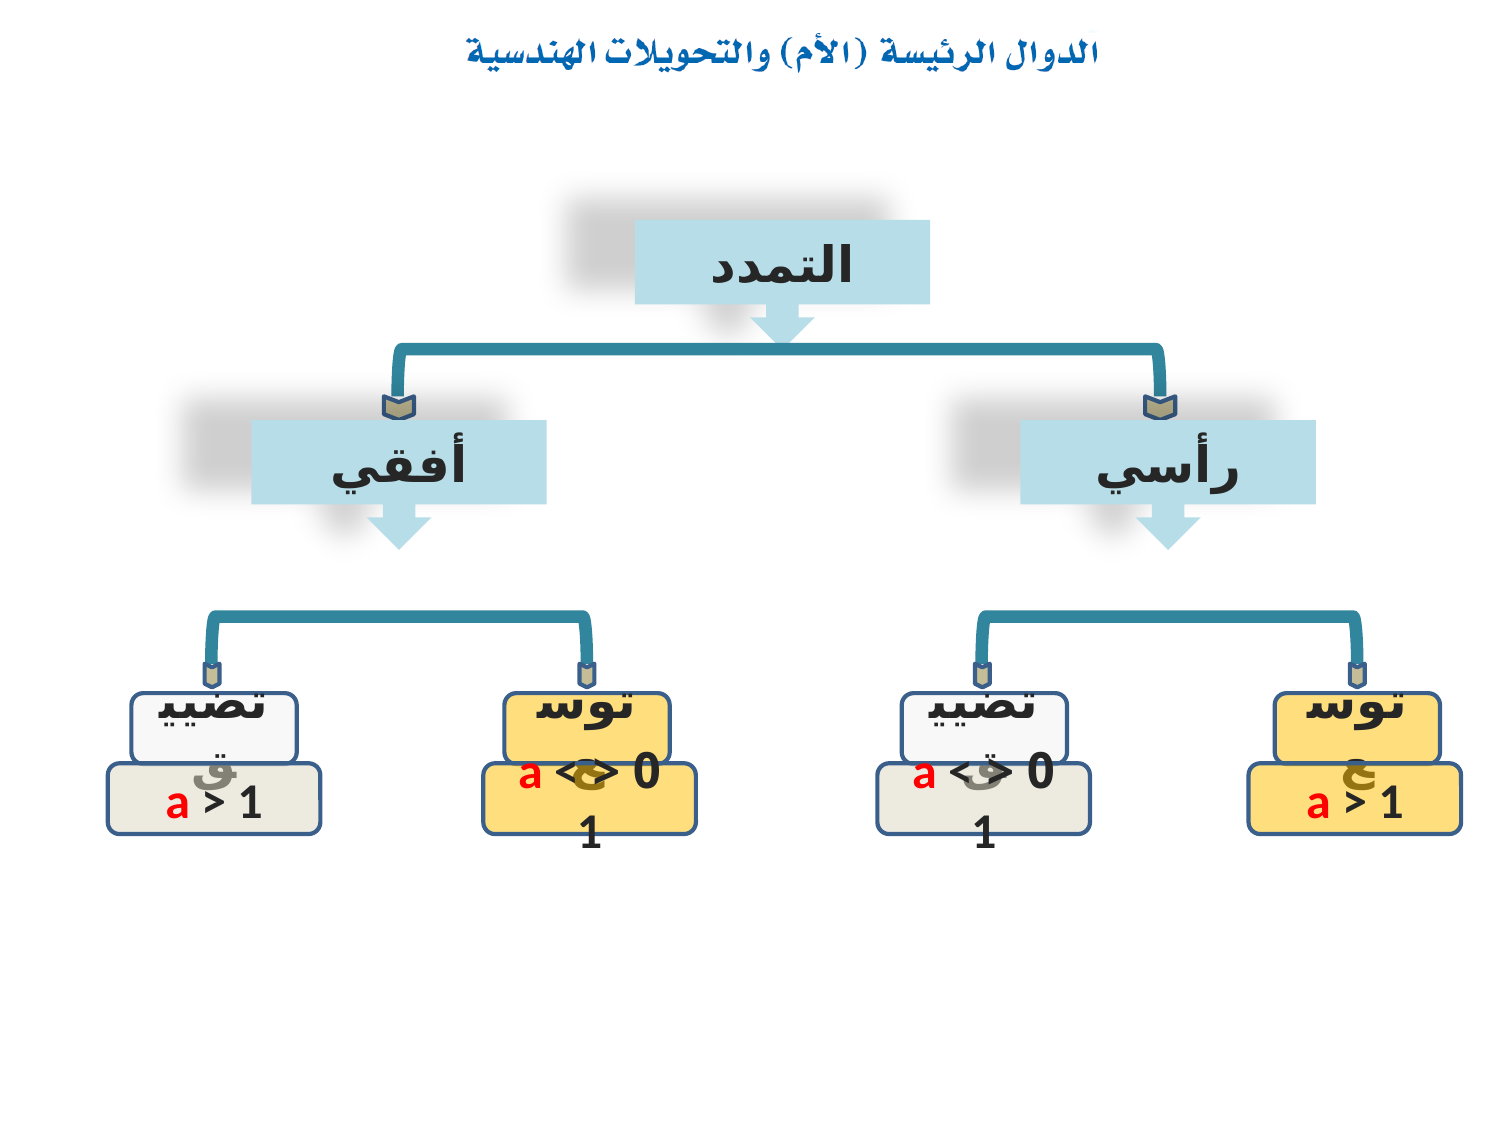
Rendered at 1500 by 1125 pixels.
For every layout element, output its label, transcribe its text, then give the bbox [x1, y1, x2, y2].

text_box 0 < a < 1 [875, 761, 1093, 837]
text_box توسع [502, 691, 672, 761]
text_box 0 < a < 1 [481, 761, 699, 837]
text_box توسع [1272, 691, 1443, 761]
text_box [383, 348, 1176, 421]
text_box a > 1 [1246, 761, 1464, 837]
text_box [974, 616, 1365, 688]
picture [466, 30, 1099, 73]
text_box أفقي [249, 417, 549, 553]
text_box رأسي [1018, 417, 1318, 553]
text_box a > 1 [105, 761, 323, 837]
text_box تضييق [129, 691, 299, 761]
text_box تضييق [899, 691, 1070, 761]
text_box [204, 616, 595, 688]
text_box التمدد [632, 217, 933, 342]
